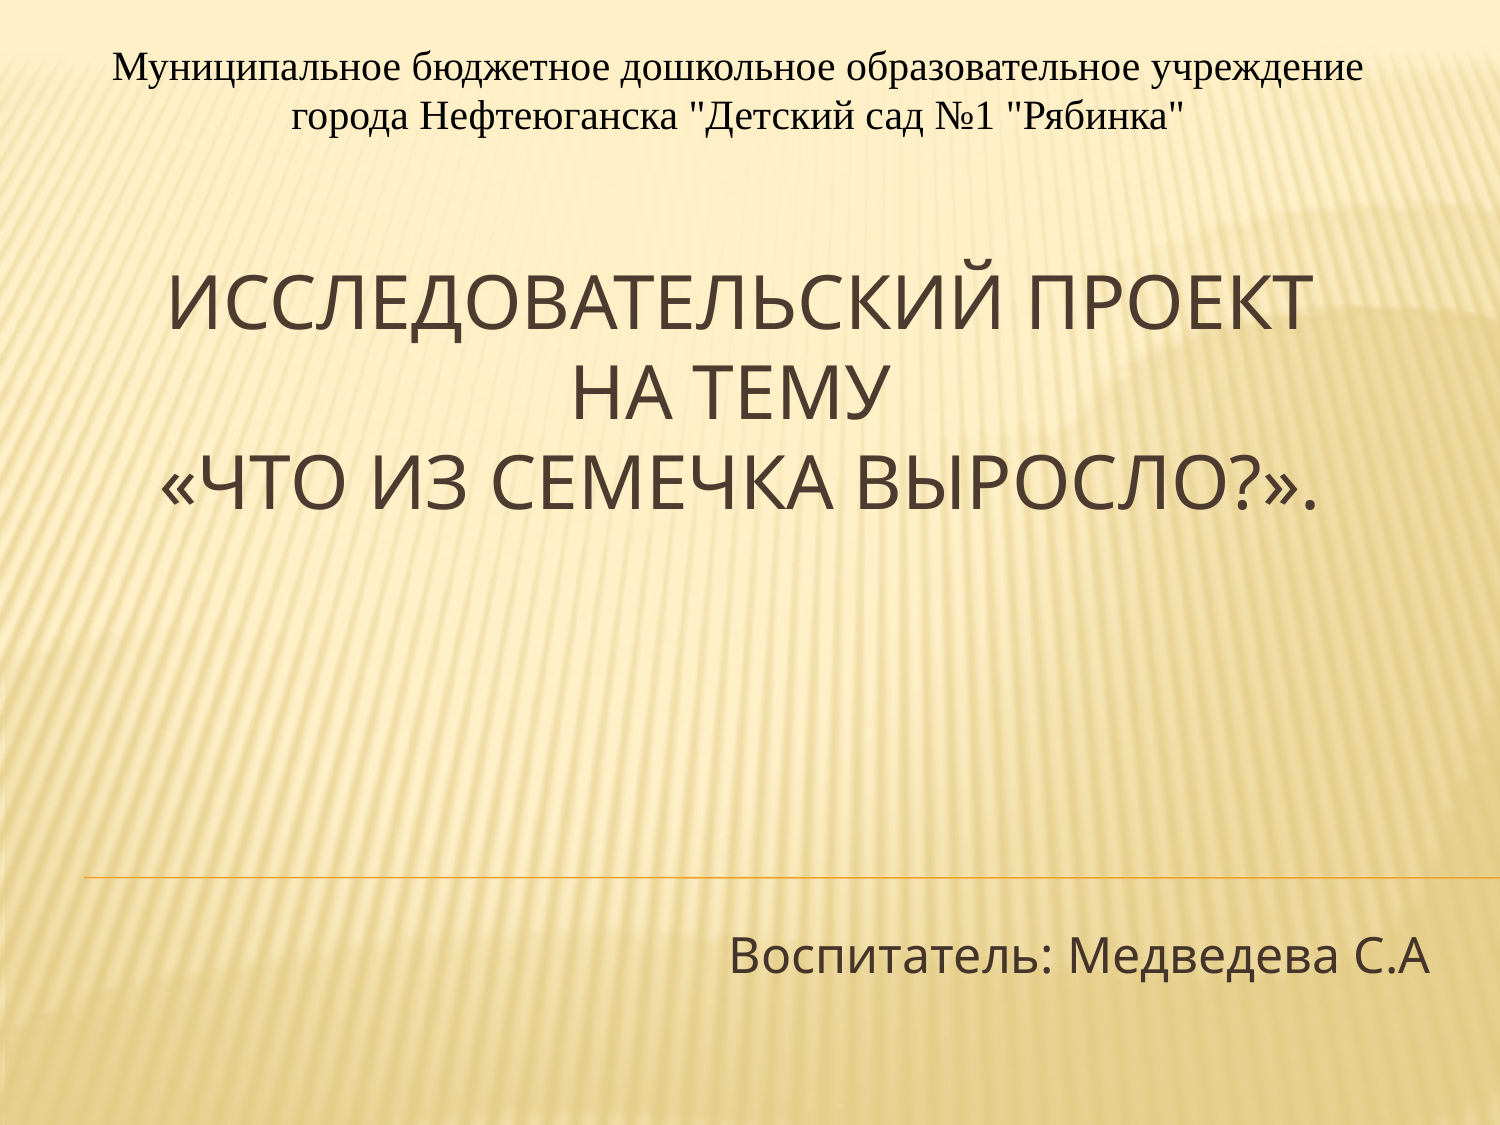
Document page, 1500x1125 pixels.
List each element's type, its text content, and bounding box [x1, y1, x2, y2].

subtitle Воспитатель: Медведева С.А [395, 798, 1446, 1062]
title исследовательский проект на тему «Что из семечка выросло?». [75, 247, 1425, 693]
text_box Муниципальное бюджетное дошкольное образовательное учреждение города Нефтеюганска "Детский сад №1 "Рябинка" [41, 30, 1436, 146]
